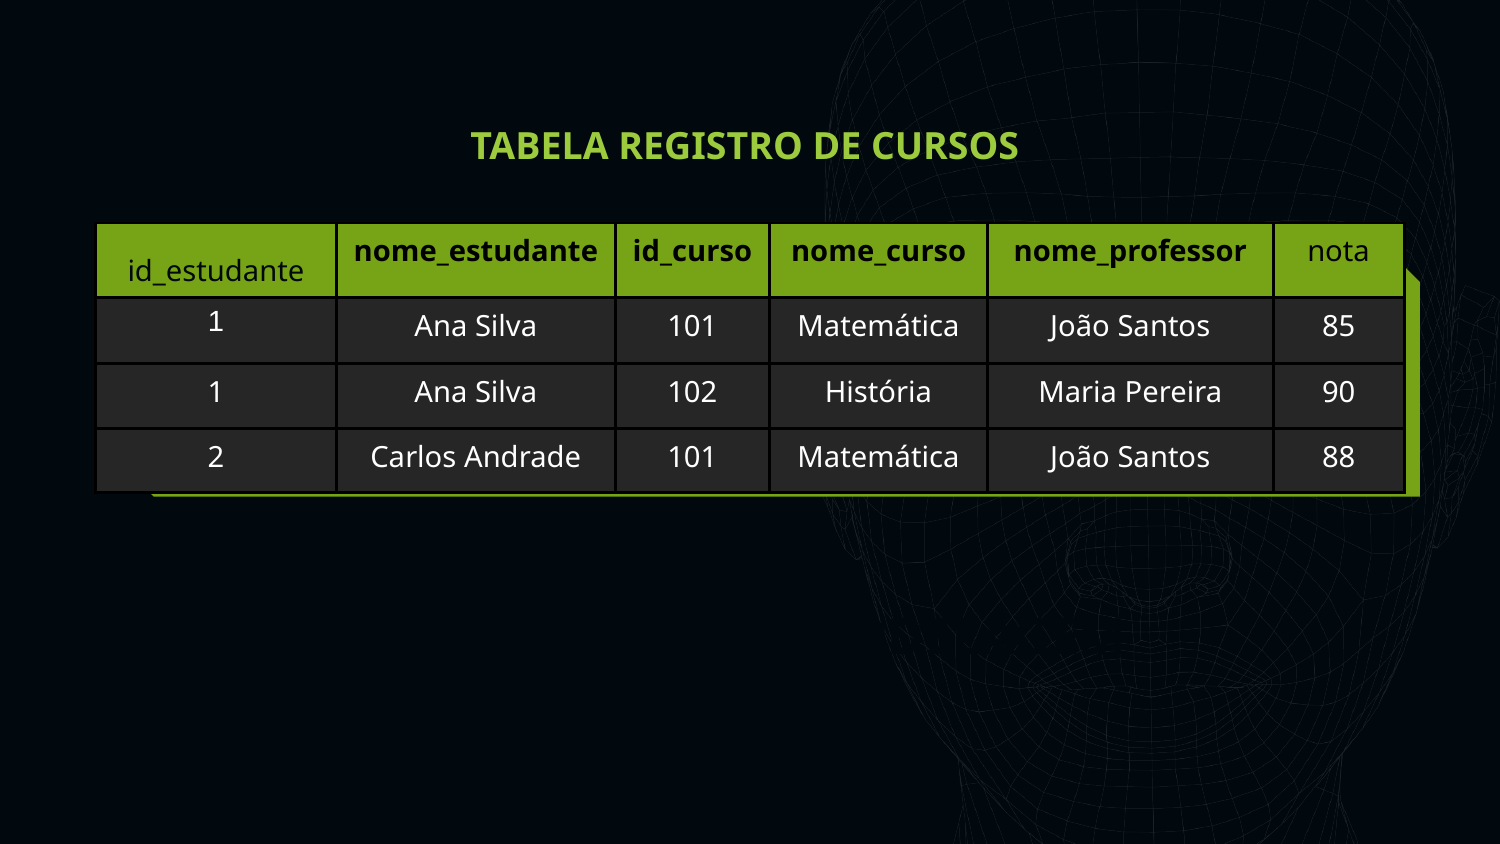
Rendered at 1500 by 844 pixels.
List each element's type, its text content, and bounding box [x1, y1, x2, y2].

table_cell 102 [617, 365, 768, 427]
table_header id_curso [617, 224, 768, 296]
table_cell 2 [97, 430, 335, 491]
table_cell 101 [617, 299, 768, 362]
table_cell 101 [617, 430, 768, 491]
table_header nota [1275, 224, 1403, 296]
table_cell Maria Pereira [989, 365, 1272, 427]
table_cell Matemática [771, 430, 986, 491]
table_cell Matemática [771, 299, 986, 362]
text_box [148, 265, 1422, 499]
table_header nome_professor [989, 224, 1272, 296]
text_box TABELA REGISTRO DE CURSOS [207, 106, 1293, 182]
table_header nome_estudante [338, 224, 614, 296]
table_cell Ana Silva [338, 365, 614, 427]
table_cell História [771, 365, 986, 427]
table_header id_estudante [97, 224, 335, 296]
table_header nome_curso [771, 224, 986, 296]
table_cell João Santos [989, 299, 1272, 362]
table_cell 1 [97, 365, 335, 427]
table_cell Ana Silva [338, 299, 614, 362]
table_cell 85 [1275, 299, 1403, 362]
table_cell 88 [1275, 430, 1403, 491]
table_cell Carlos Andrade [338, 430, 614, 491]
table_cell 1 [97, 299, 335, 362]
table_cell 90 [1275, 365, 1403, 427]
text_box DICIONÁRIO DE MODELAGEM [372, 596, 1149, 678]
table_cell João Santos [989, 430, 1272, 491]
